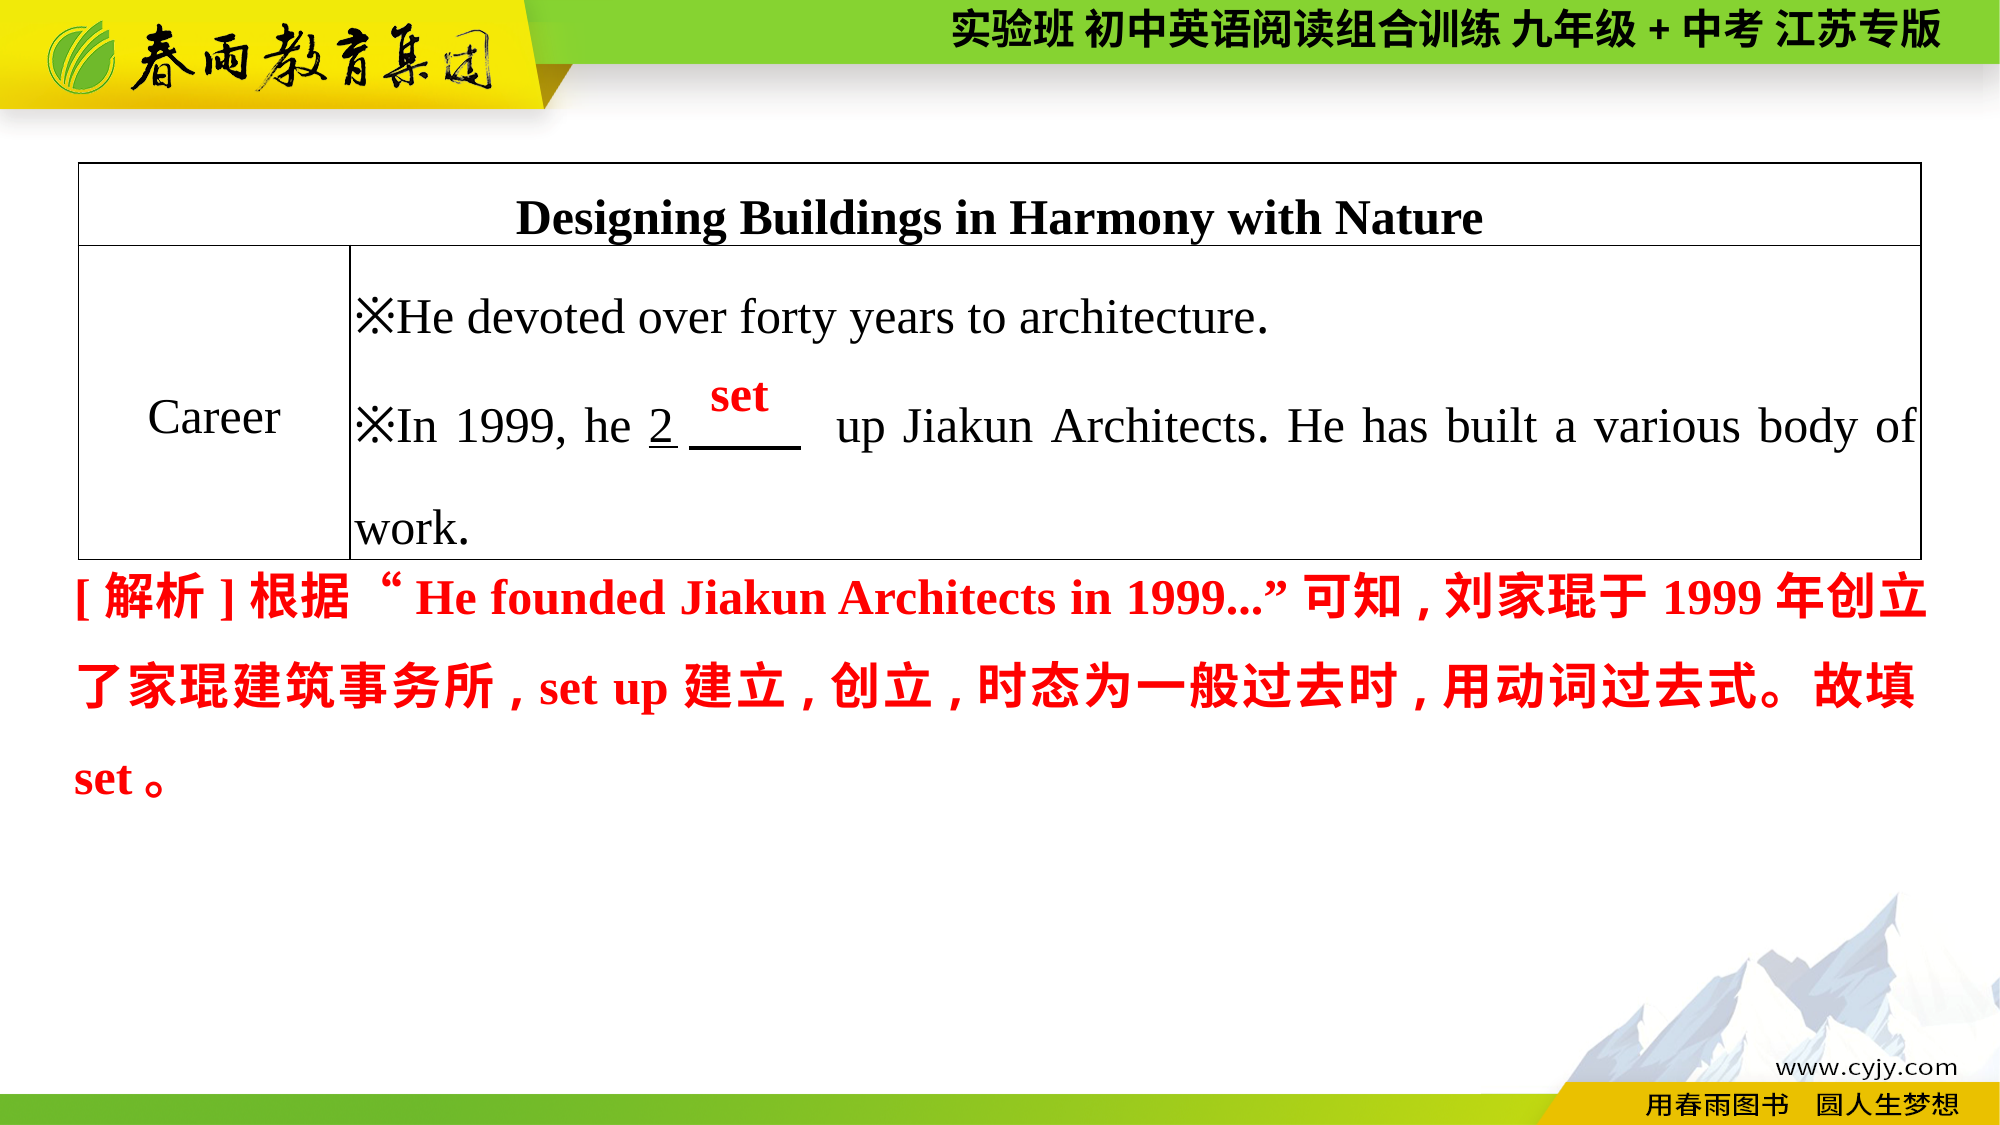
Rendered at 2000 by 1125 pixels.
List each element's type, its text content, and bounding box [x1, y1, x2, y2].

table_cell Career [79, 246, 349, 527]
picture [0, 0, 2000, 1125]
text_box set [695, 354, 784, 430]
table_cell ※He devoted over forty years to architecture. ※In 1999, he 2 up Jiakun Architects. He has built a various body of work. [351, 246, 1920, 527]
table_header Designing Buildings in Harmony with Nature [79, 164, 1920, 245]
list [解析]根据“He founded Jiakun Architects in 1999...”可知,刘家琨于1999年创立了家琨建筑事务所, set up建立,创立,时态为一般过去时,用动词过去式。故填set。 [59, 527, 1944, 713]
